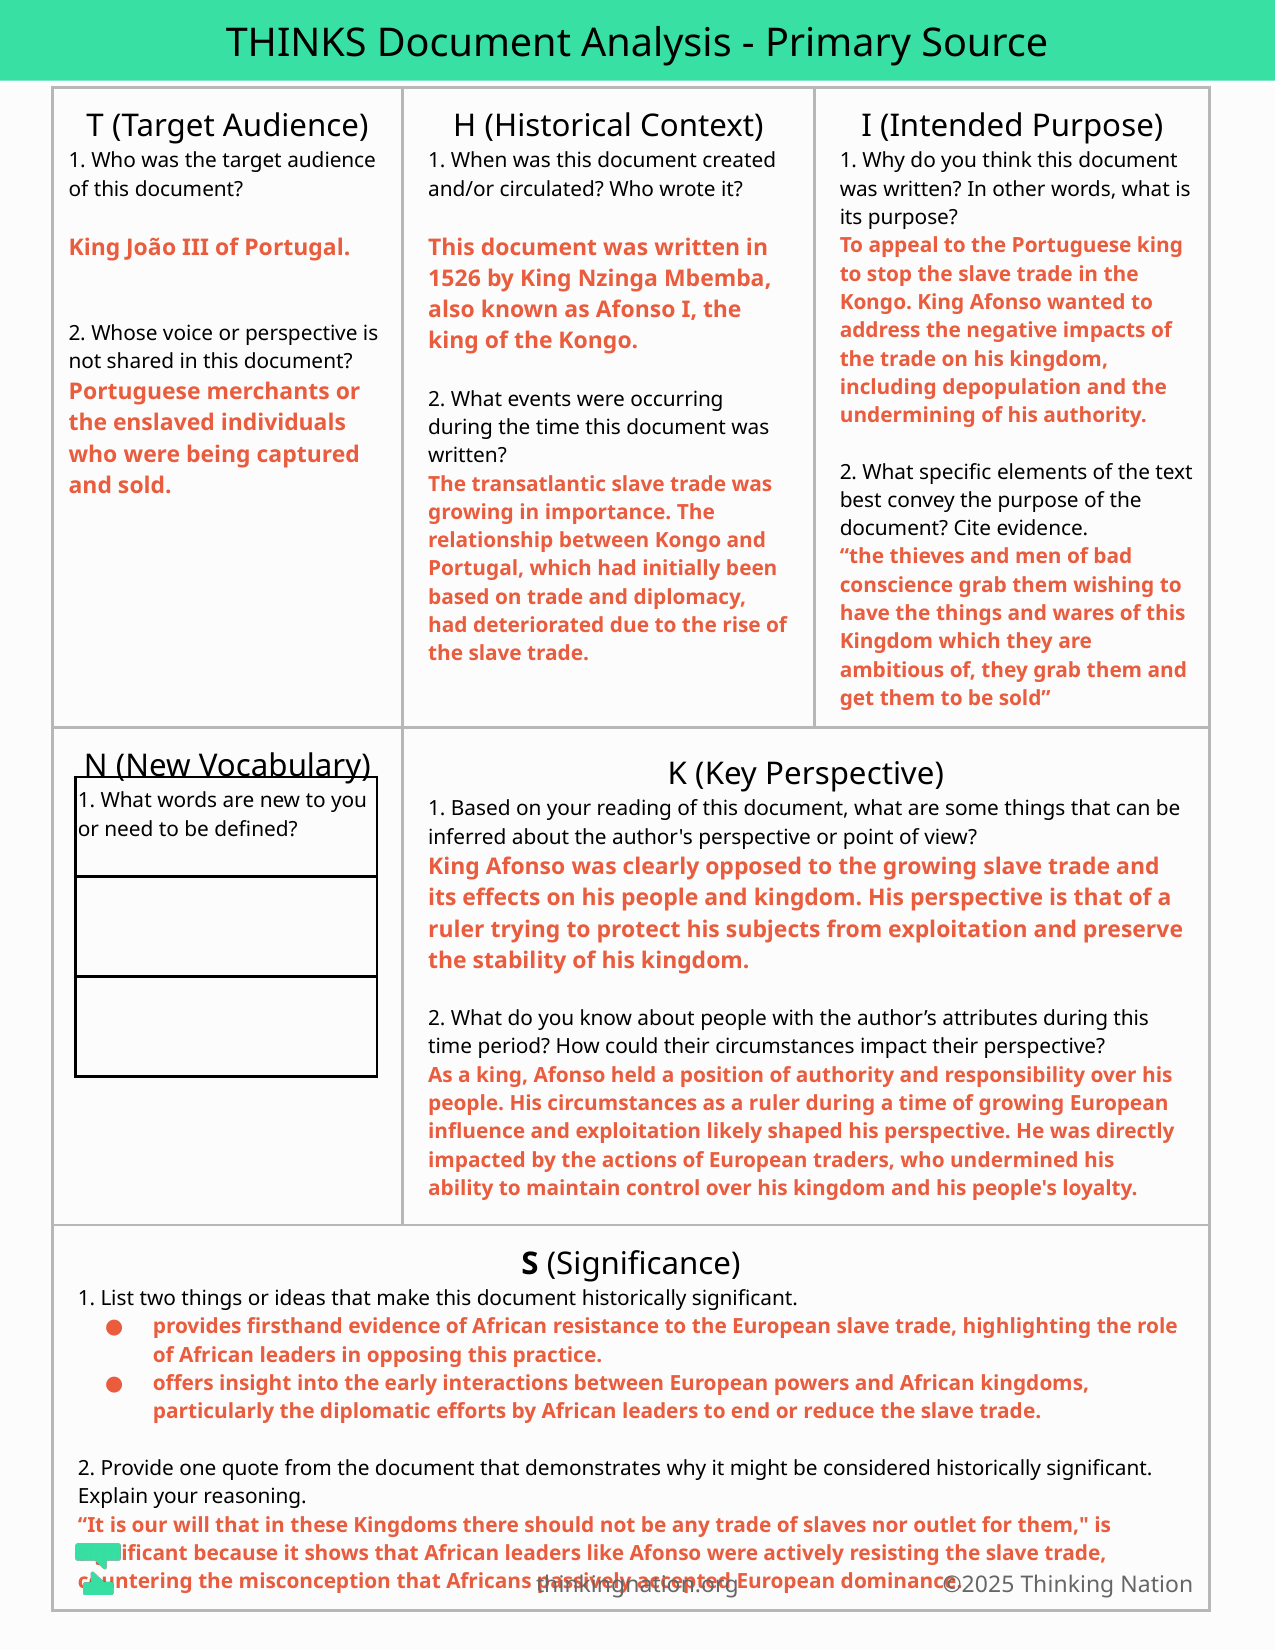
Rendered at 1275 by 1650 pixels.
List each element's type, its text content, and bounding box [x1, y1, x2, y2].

picture [62, 1533, 134, 1605]
table_header T (Target Audience) 1. Who was the target audience of this document? King João III of Portugal. 2. Whose voice or perspective is not shared in this document? Portuguese merchants or the enslaved individuals who were being captured and sold. [54, 89, 401, 726]
text_box thinkingnation.org [486, 1553, 789, 1605]
text_box THINKS Document Analysis - Primary Source [0, 0, 1275, 81]
table_cell [77, 978, 376, 1075]
text_box ©2025 Thinking Nation [907, 1553, 1210, 1605]
table_header [77, 778, 376, 875]
table_cell [77, 878, 376, 975]
table_header I (Intended Purpose) 1. Why do you think this document was written? In other words, what is its purpose? To appeal to the Portuguese king to stop the slave trade in the Kongo. King Afonso wanted to address the negative impacts of the trade on his kingdom, including depopulation and the undermining of his authority. 2. What specific elements of the text best convey the purpose of the document? Cite evidence. “the thieves and men of bad conscience grab them wishing to have the things and wares of this Kingdom which they are ambitious of, they grab them and get them to be sold” [816, 89, 1208, 726]
table_cell K (Key Perspective) 1. Based on your reading of this document, what are some things that can be inferred about the author's perspective or point of view? King Afonso was clearly opposed to the growing slave trade and its effects on his people and kingdom. His perspective is that of a ruler trying to protect his subjects from exploitation and preserve the stability of his kingdom. 2. What do you know about people with the author’s attributes during this time period? How could their circumstances impact their perspective? As a king, Afonso held a position of authority and responsibility over his people. His circumstances as a ruler during a time of growing European influence and exploitation likely shaped his perspective. He was directly impacted by the actions of European traders, who undermined his ability to maintain control over his kingdom and his people's loyalty. [404, 729, 1208, 1224]
table_cell S (Significance) 1. List two things or ideas that make this document historically significant. provides firsthand evidence of African resistance to the European slave trade, highlighting the role of African leaders in opposing this practice. offers insight into the early interactions between European powers and African kingdoms, particularly the diplomatic efforts by African leaders to end or reduce the slave trade. 2. Provide one quote from the document that demonstrates why it might be considered historically significant. Explain your reasoning. “It is our will that in these Kingdoms there should not be any trade of slaves nor outlet for them," is significant because it shows that African leaders like Afonso were actively resisting the slave trade, countering the misconception that Africans passively accepted European dominance. [54, 1226, 1208, 1609]
table_header H (Historical Context) 1. When was this document created and/or circulated? Who wrote it? This document was written in 1526 by King Nzinga Mbemba, also known as Afonso I, the king of the Kongo. 2. What events were occurring during the time this document was written? The transatlantic slave trade was growing in importance. The relationship between Kongo and Portugal, which had initially been based on trade and diplomacy, had deteriorated due to the rise of the slave trade. [404, 89, 813, 726]
table_cell N (New Vocabulary) 1. What words are new to you or need to be defined? [54, 729, 401, 1224]
